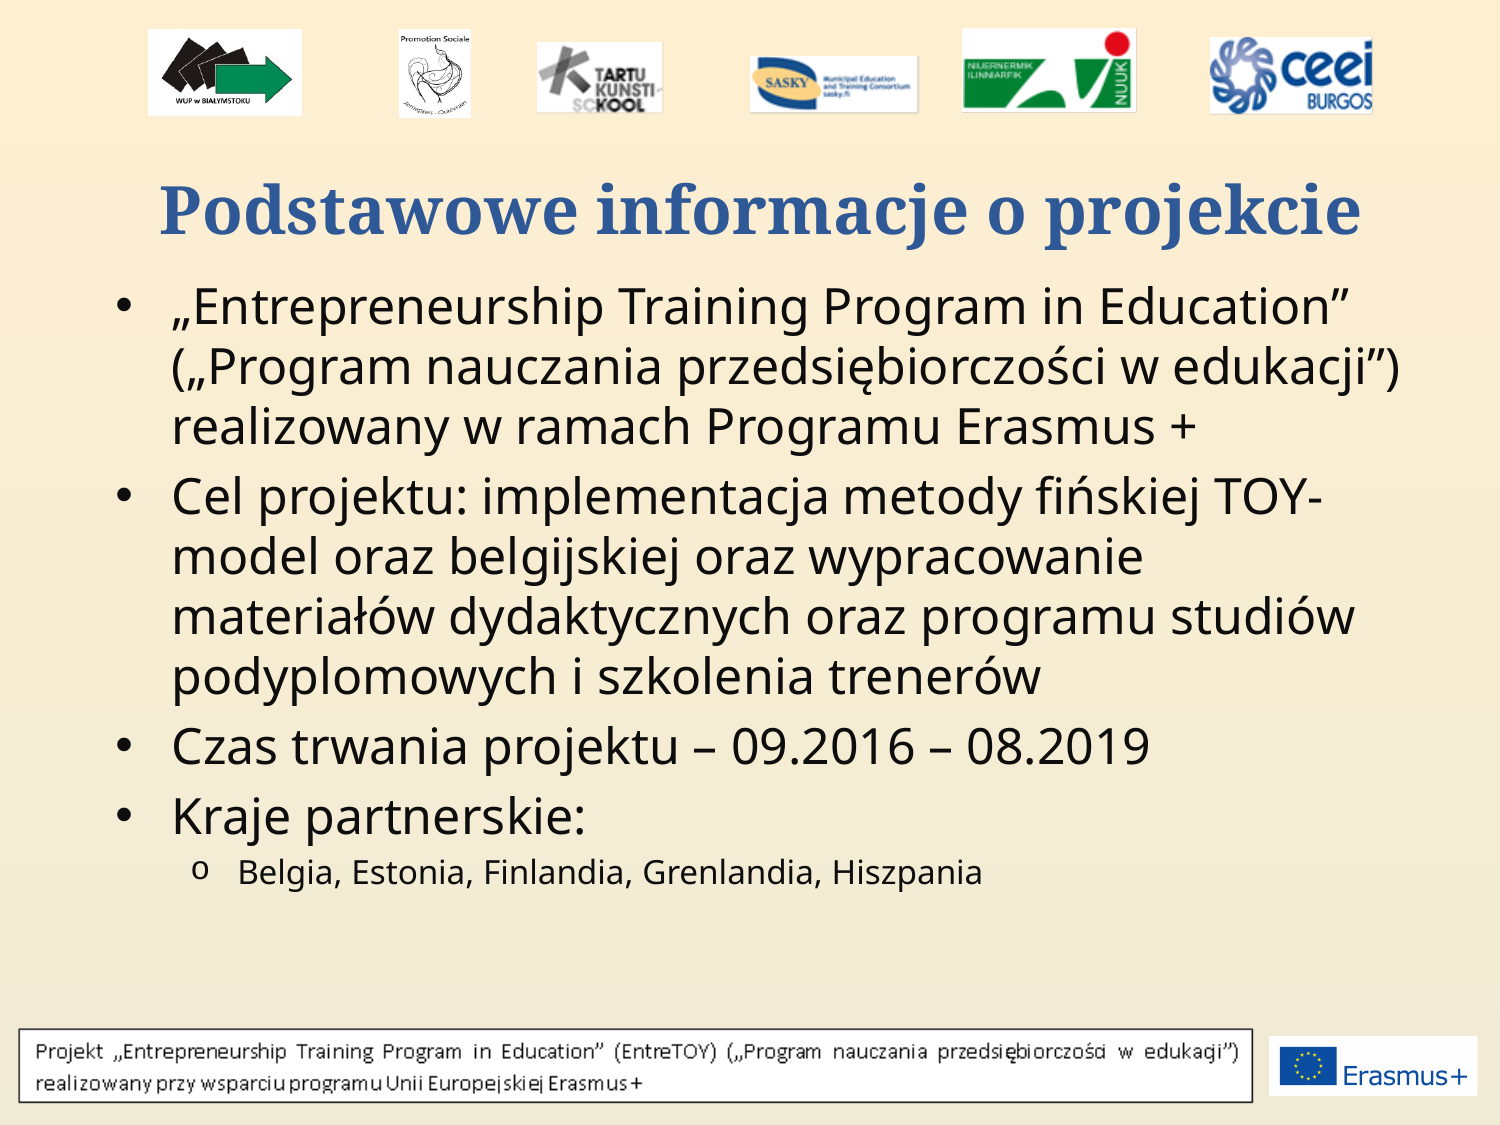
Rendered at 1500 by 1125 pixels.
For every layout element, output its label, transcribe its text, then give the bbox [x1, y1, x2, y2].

picture [148, 29, 302, 116]
picture [750, 56, 921, 116]
list „Entrepreneurship Training Program in Education” („Program nauczania przedsiębiorczości w edukacji”) realizowany w ramach Programu Erasmus + Cel projektu: implementacja metody fińskiej TOY-model oraz belgijskiej oraz wypracowanie materiałów dydaktycznych oraz programu studiów podyplomowych i szkolenia trenerów Czas trwania projektu – 09.2016 – 08.2019 Kraje partnerskie: Belgia, Estonia, Finlandia, Grenlandia, Hiszpania [100, 267, 1425, 1005]
picture [17, 1027, 1255, 1105]
picture [399, 29, 471, 118]
picture [962, 28, 1140, 116]
title Podstawowe informacje o projekcie [100, 137, 1424, 256]
picture [1210, 37, 1374, 116]
picture [537, 42, 668, 118]
